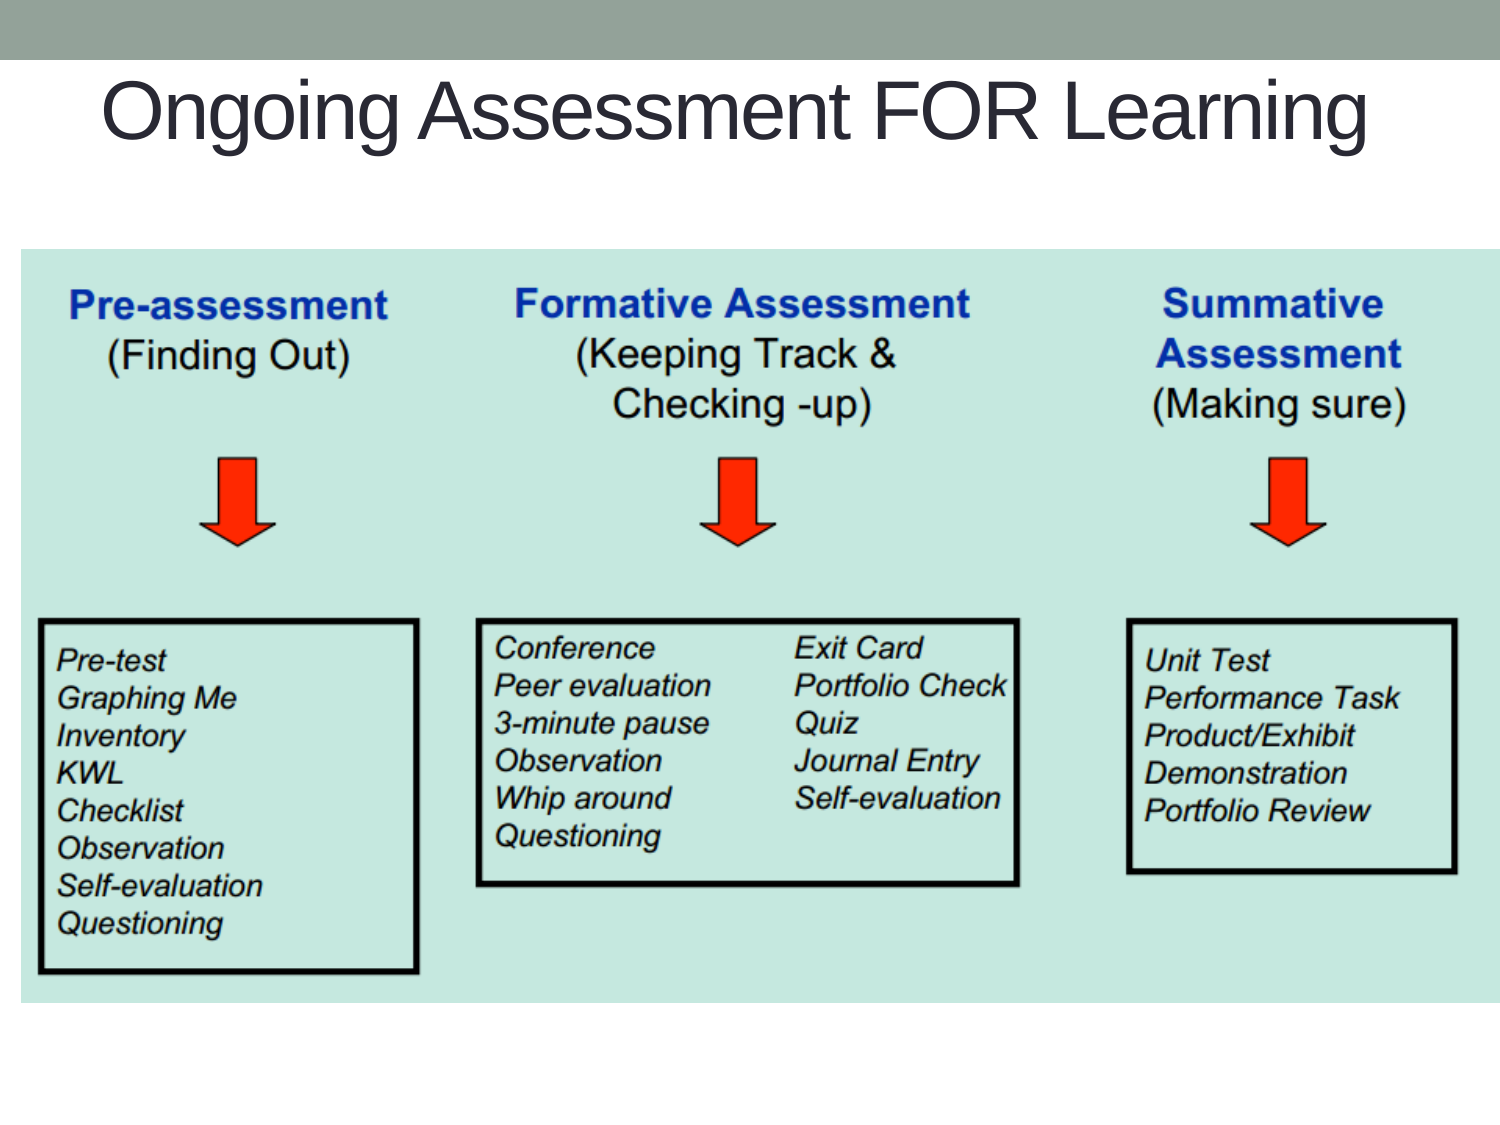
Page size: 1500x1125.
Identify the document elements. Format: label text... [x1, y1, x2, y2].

title Ongoing Assessment FOR Learning [85, 12, 1436, 200]
picture [21, 249, 1500, 1004]
